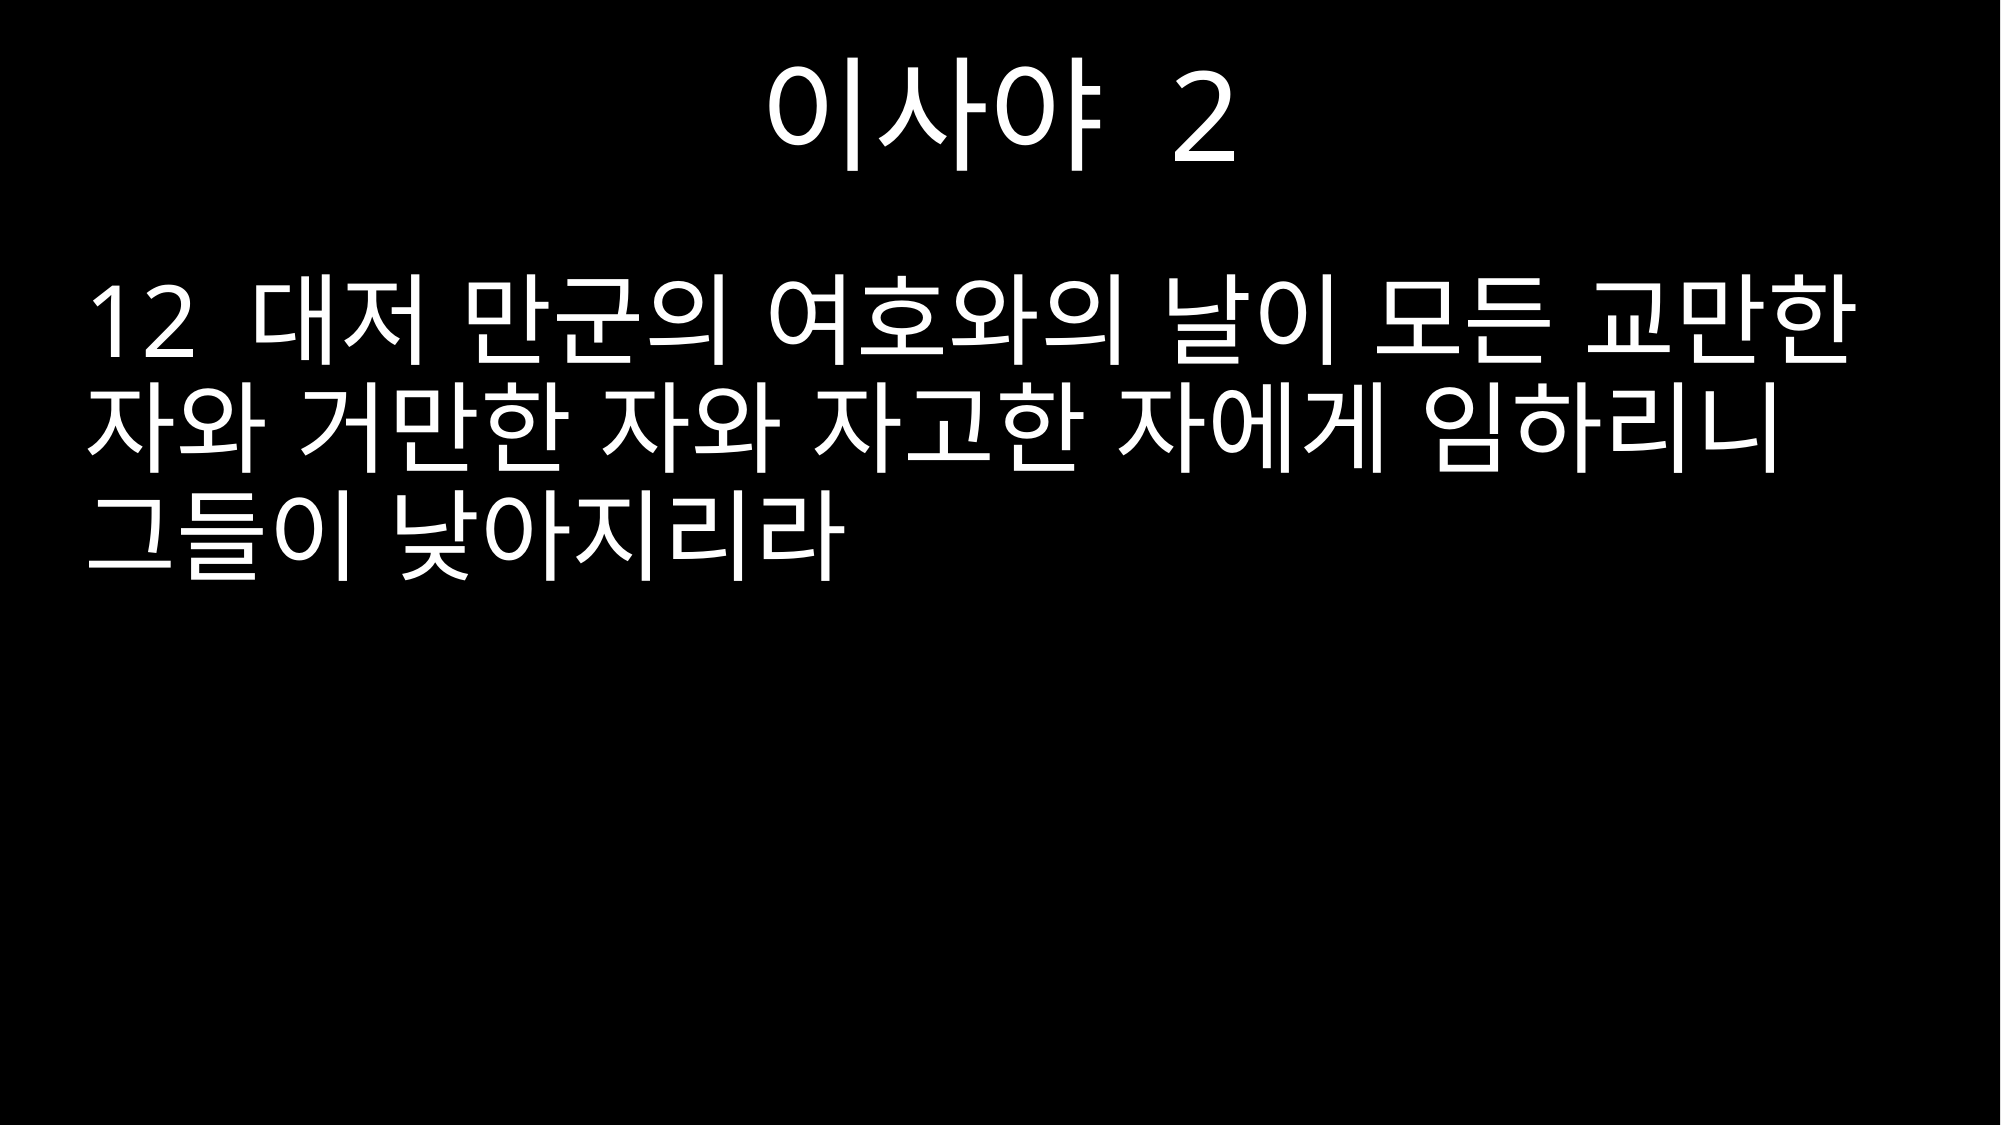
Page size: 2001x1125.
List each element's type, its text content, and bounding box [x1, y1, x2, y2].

footer 이사야 2 [0, 32, 2000, 192]
list 12 대저 만군의 여호와의 날이 모든 교만한 자와 거만한 자와 자고한 자에게 임하리니 그들이 낮아지리라 [69, 263, 1953, 423]
picture [0, 0, 2001, 1125]
